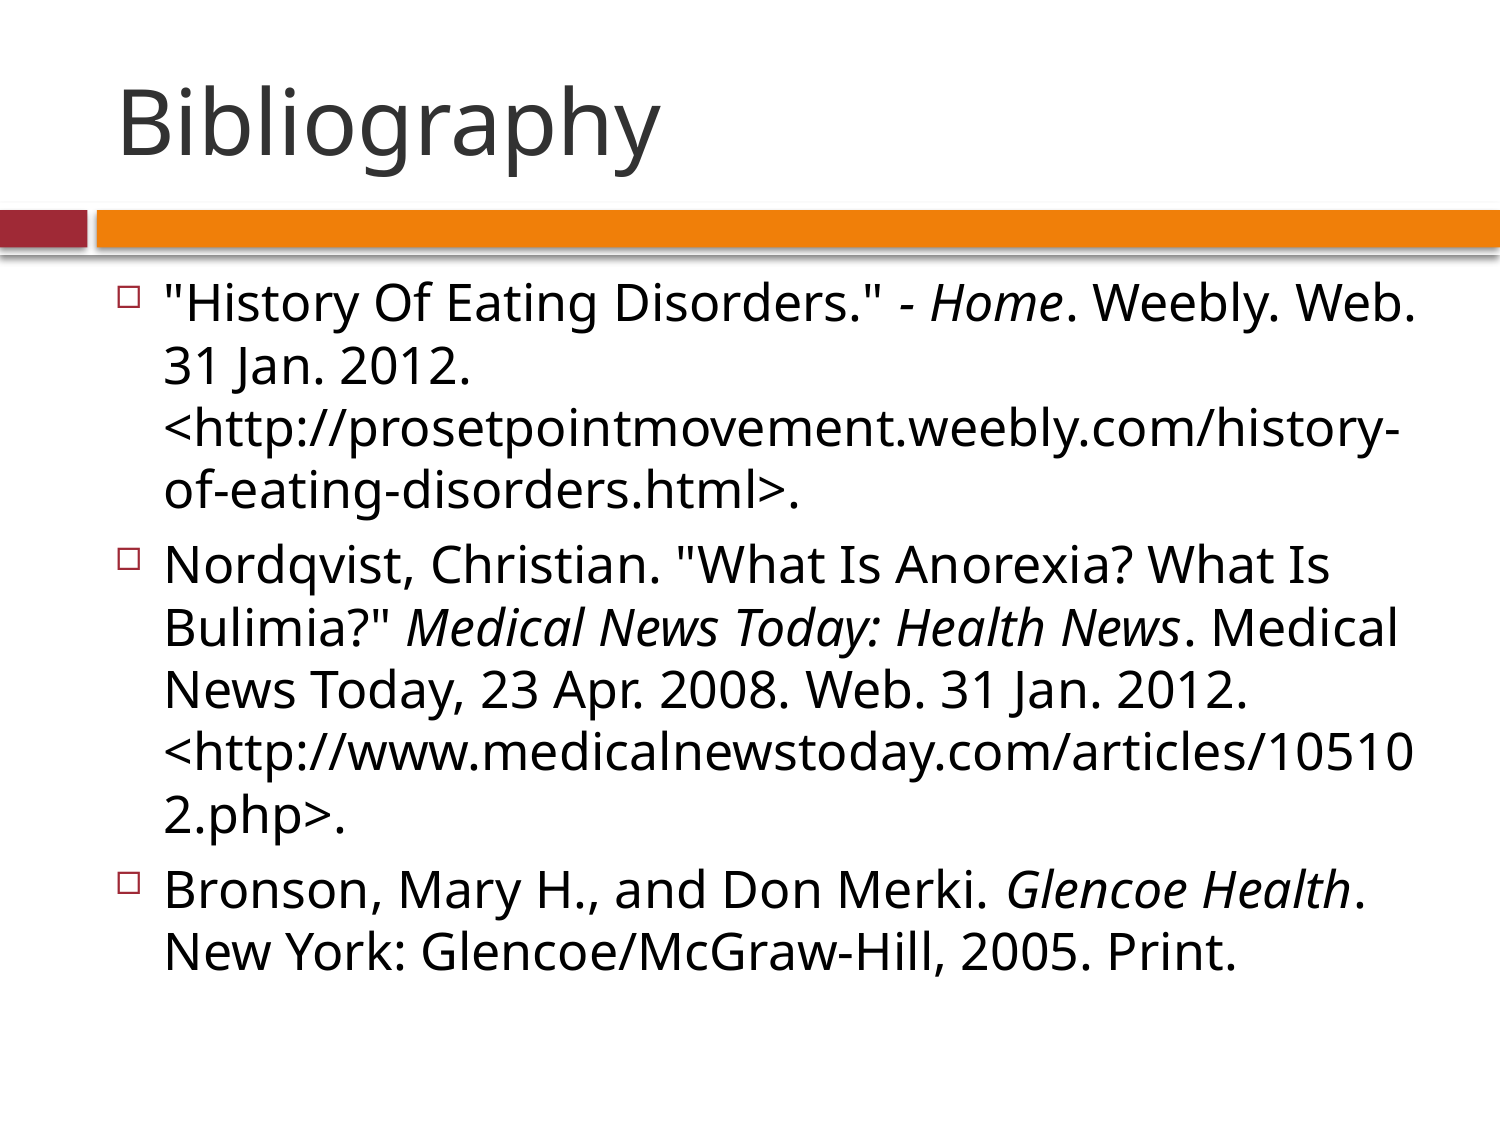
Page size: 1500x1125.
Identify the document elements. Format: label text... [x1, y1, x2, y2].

list "History Of Eating Disorders." - Home. Weebly. Web. 31 Jan. 2012. <http://prosetpointmovement.weebly.com/history-of-eating-disorders.html>. Nordqvist, Christian. "What Is Anorexia? What Is Bulimia?" Medical News Today: Health News. Medical News Today, 23 Apr. 2008. Web. 31 Jan. 2012. <http://www.medicalnewstoday.com/articles/105102.php>. Bronson, Mary H., and Don Merki. Glencoe Health. New York: Glencoe/McGraw-Hill, 2005. Print. [100, 262, 1438, 1000]
title Bibliography [100, 37, 1438, 200]
